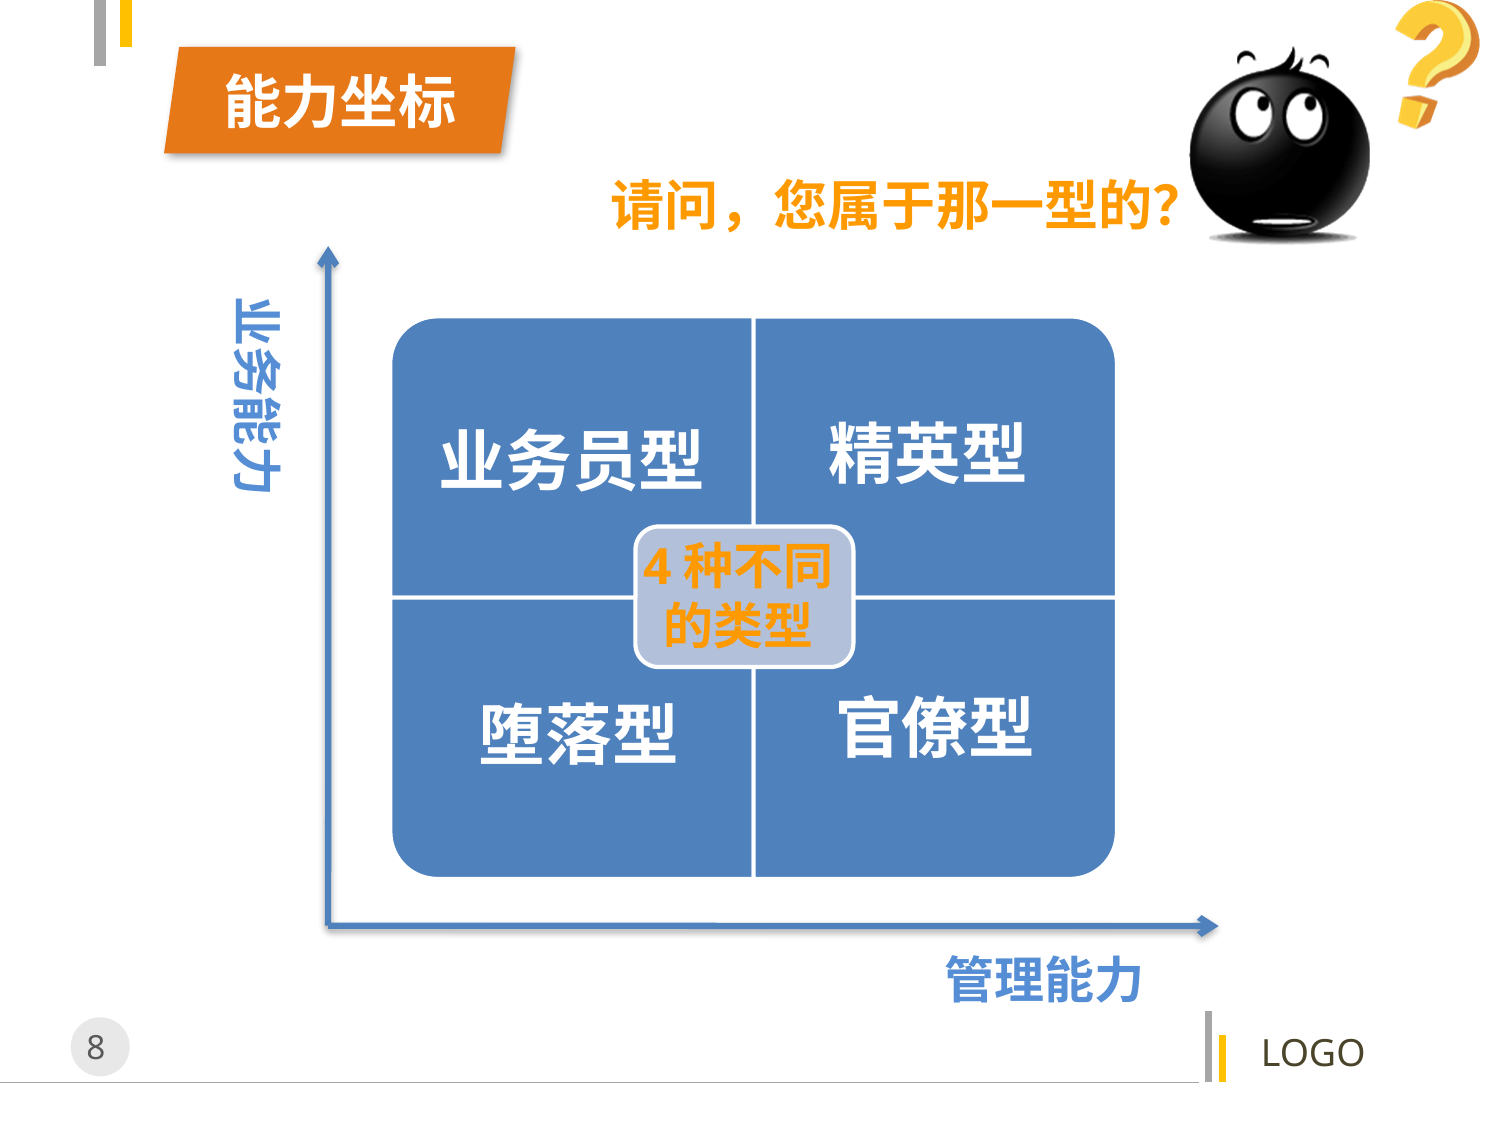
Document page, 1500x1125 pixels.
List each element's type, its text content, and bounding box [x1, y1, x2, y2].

text_box 能力坐标 [164, 46, 516, 154]
text_box 请问，您属于那一型的？ [572, 163, 1175, 244]
text_box 管理能力 [929, 938, 1199, 1017]
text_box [390, 316, 1118, 880]
picture [1180, 0, 1500, 249]
text_box 业务能力 [205, 281, 305, 516]
